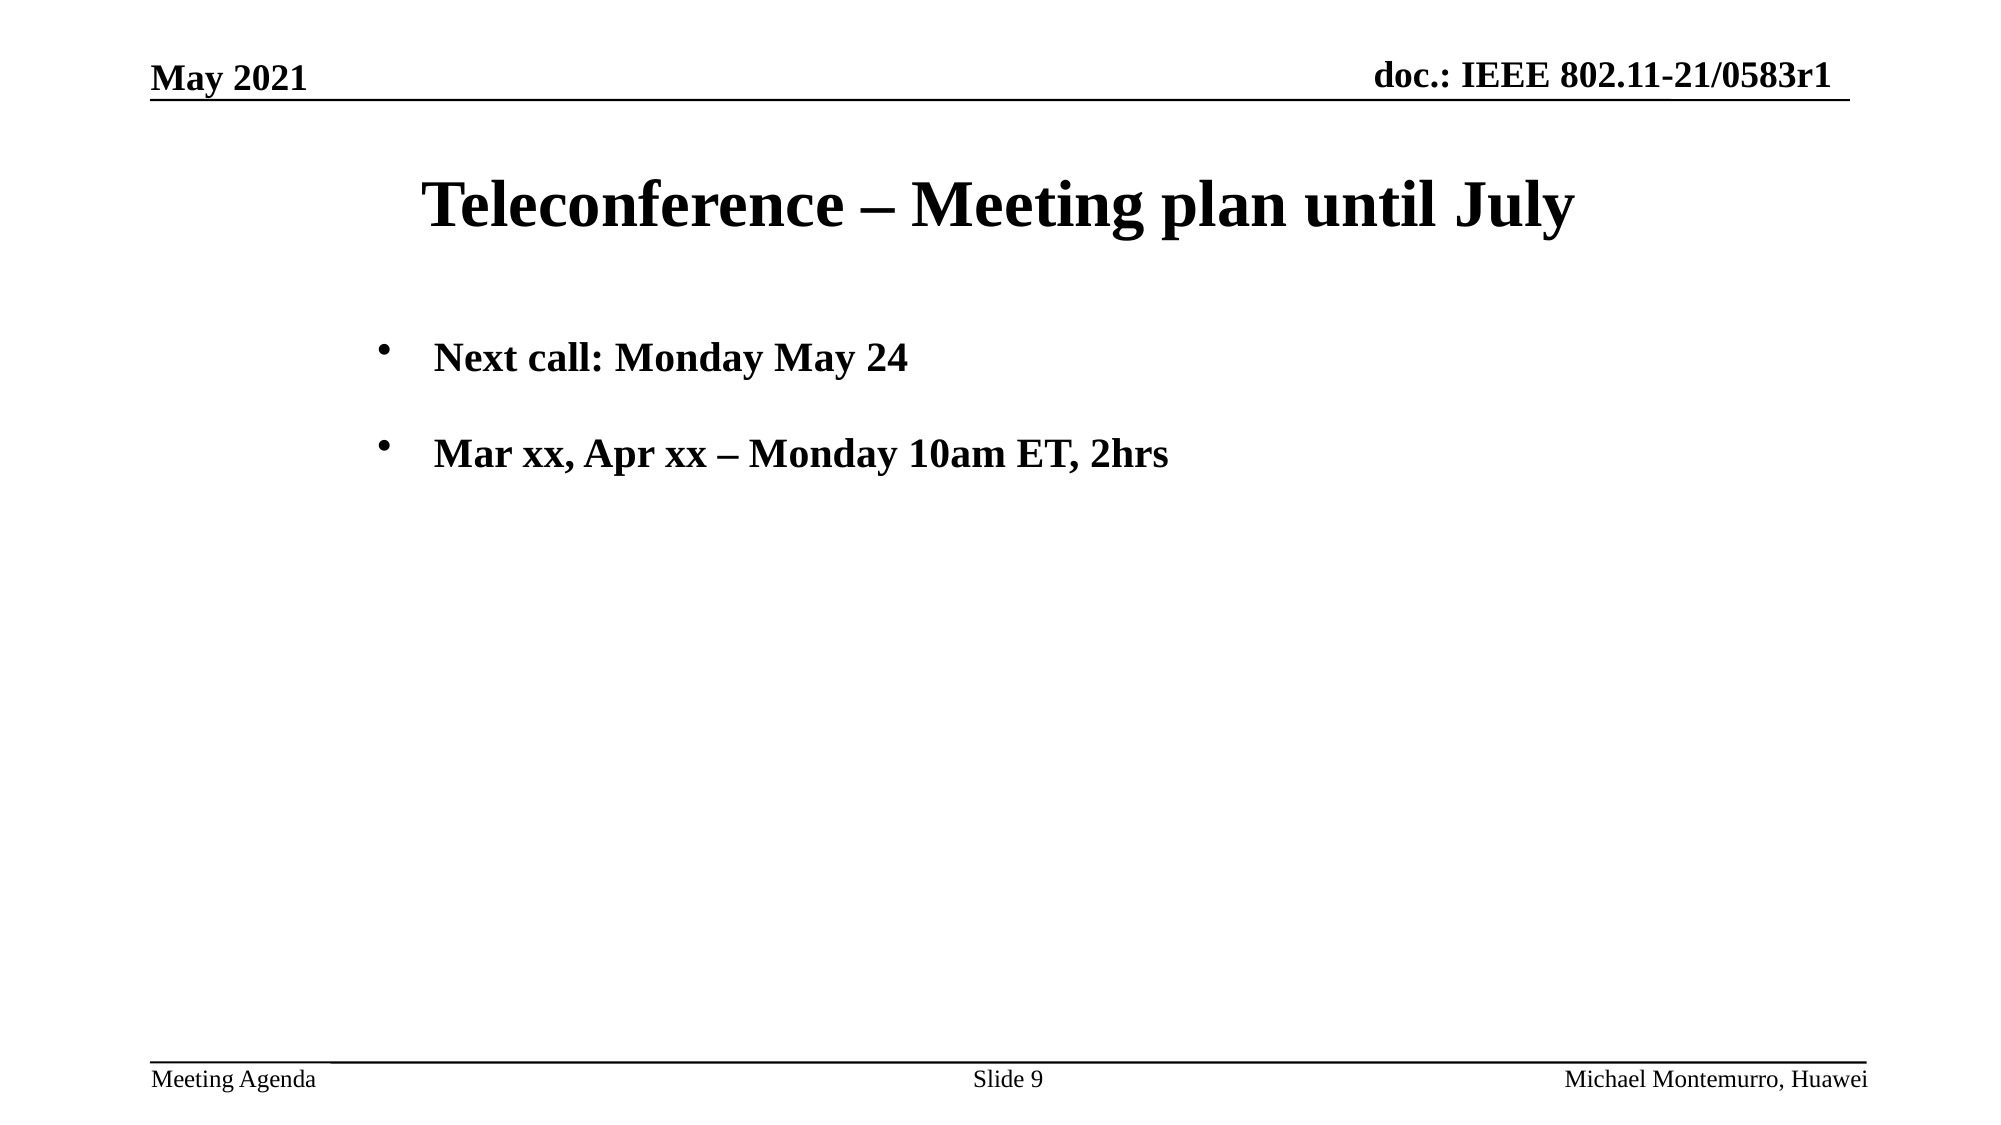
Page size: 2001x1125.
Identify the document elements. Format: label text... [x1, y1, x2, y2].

footer Michael Montemurro, Huawei [1537, 1061, 1869, 1093]
slide_number Slide 9 [972, 1061, 1045, 1093]
title Teleconference – Meeting plan until July [150, 112, 1850, 288]
list Next call: Monday May 24 Mar xx, Apr xx – Monday 10am ET, 2hrs [362, 331, 1638, 1007]
